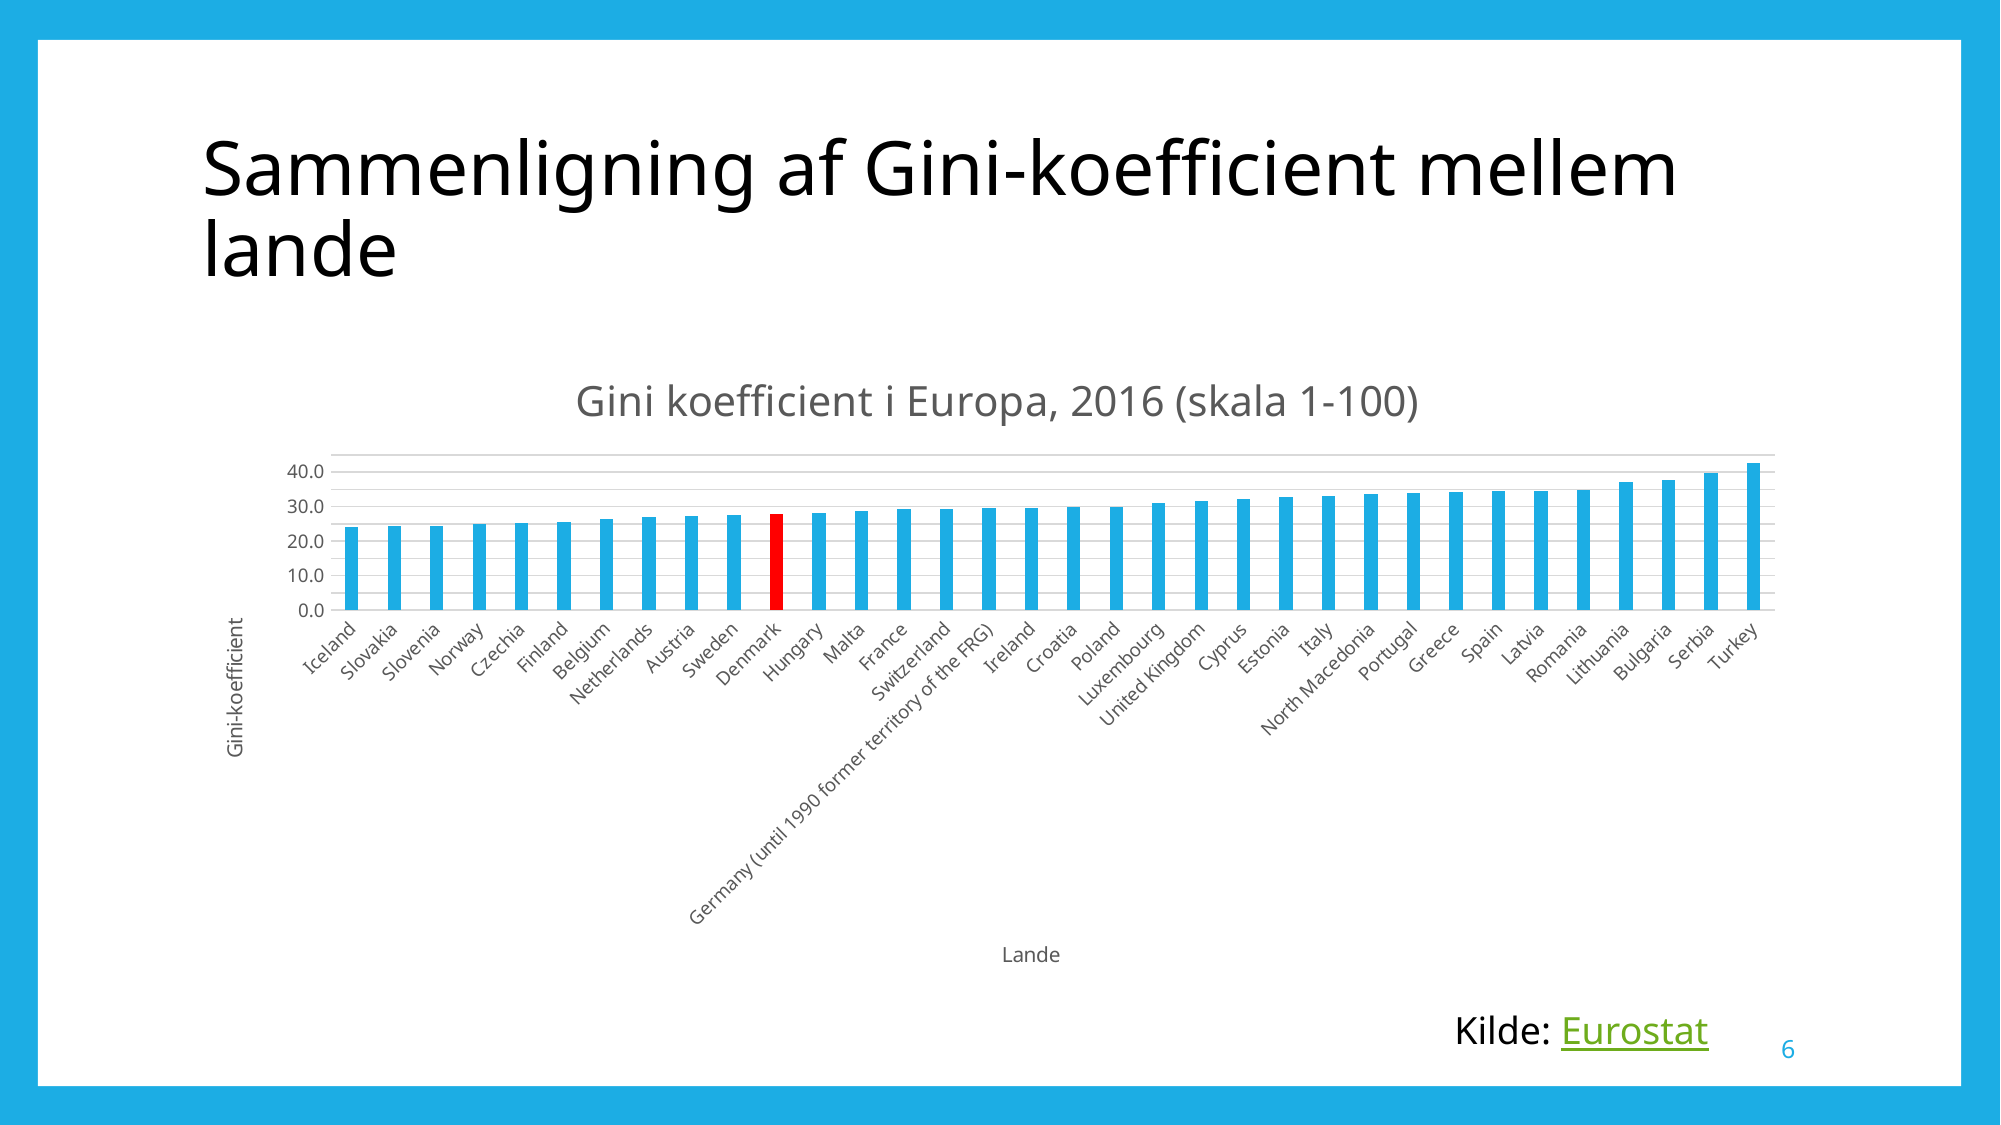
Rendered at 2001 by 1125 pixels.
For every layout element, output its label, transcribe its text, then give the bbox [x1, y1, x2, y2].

chart [187, 337, 1808, 1001]
title Sammenligning af Gini-koefficient mellem lande [187, 99, 1808, 323]
text_box Kilde: Eurostat [1439, 999, 1851, 1066]
slide_number 6 [1530, 1020, 1811, 1081]
